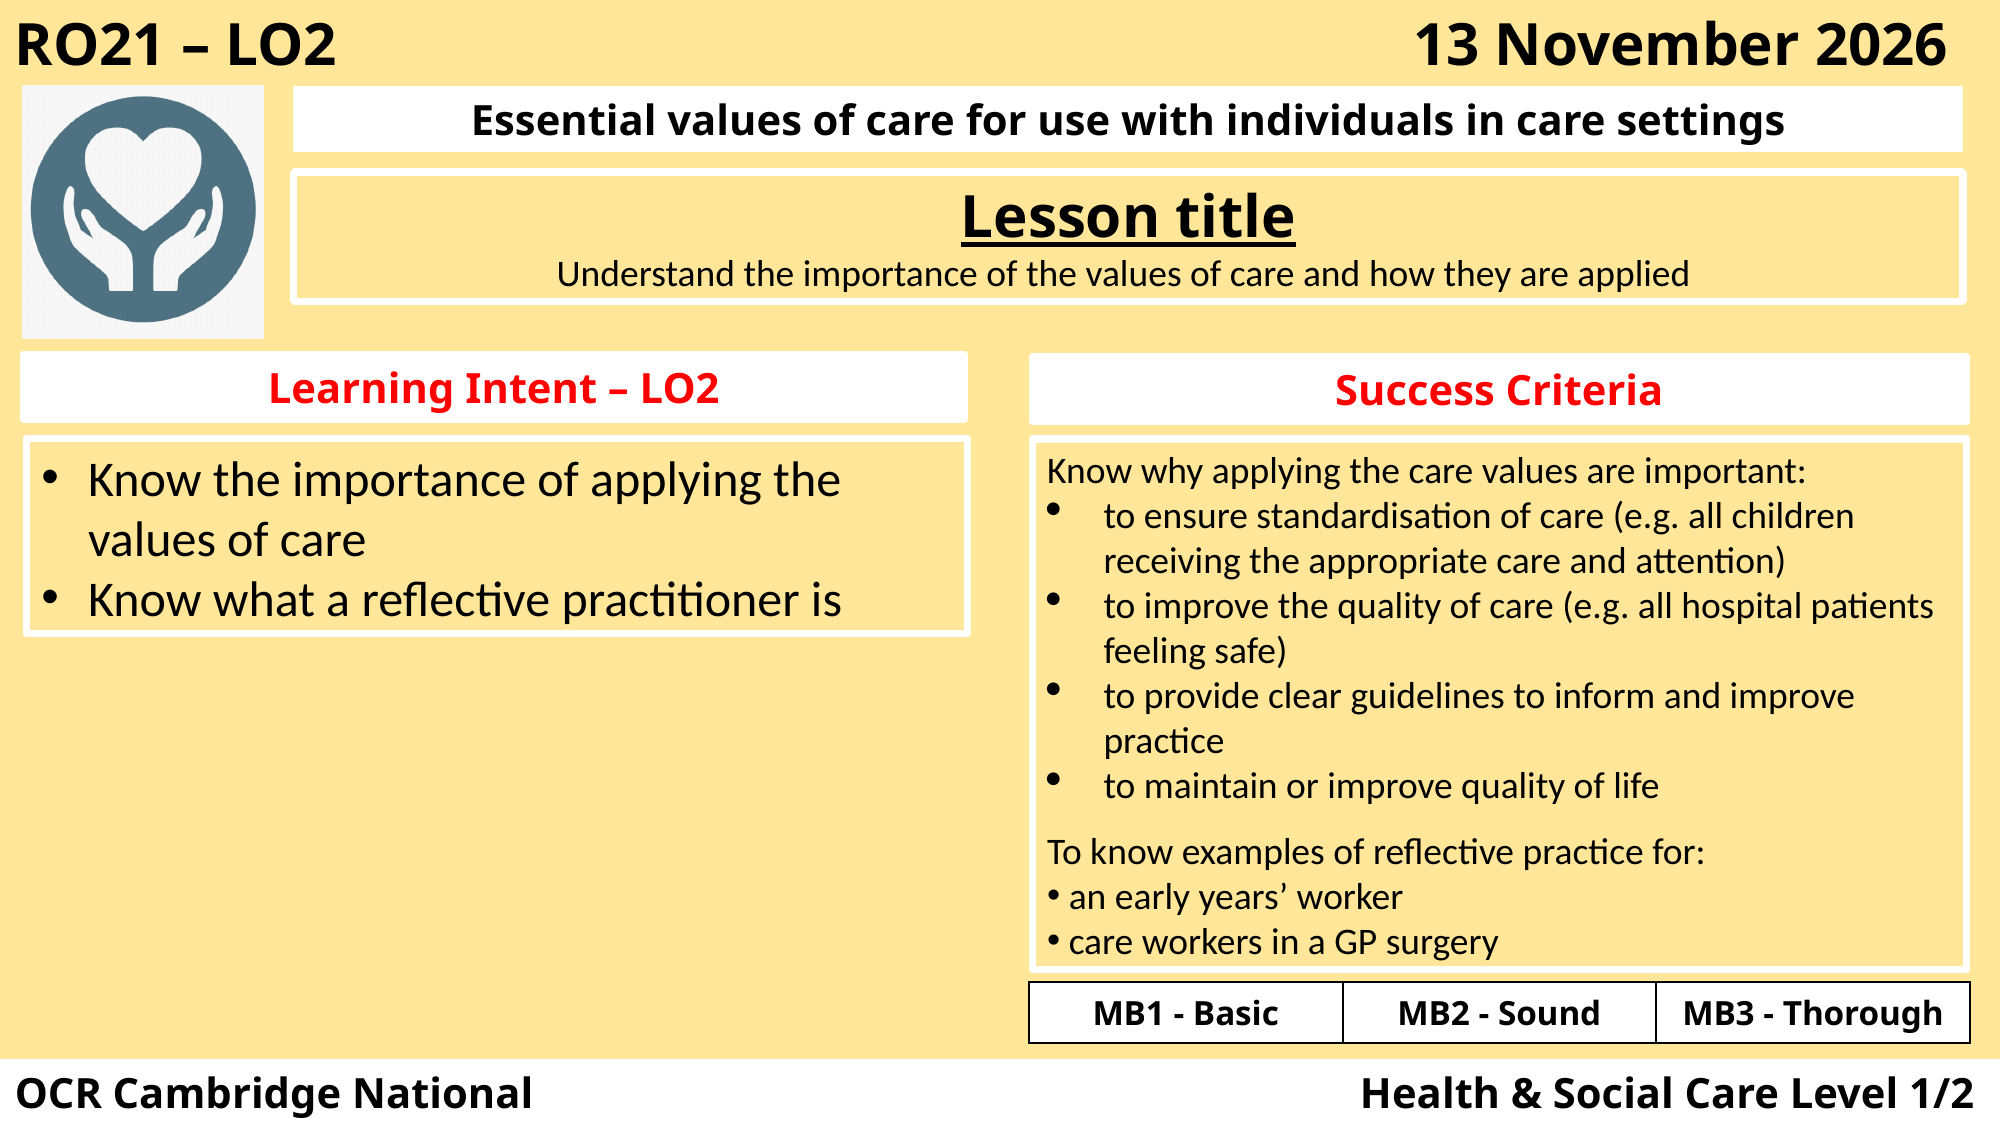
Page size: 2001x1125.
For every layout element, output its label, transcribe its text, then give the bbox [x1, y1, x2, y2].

table_header MB2 - Sound [1344, 983, 1655, 1042]
text_box Success Criteria [1032, 356, 1967, 422]
text_box Lesson title Understand the importance of the values of care and how they are applied [293, 172, 1963, 302]
text_box RO21 – LO2 [0, 0, 398, 85]
text_box 28 September 2020 [1205, 0, 1964, 94]
text_box Essential values of care for use with individuals in care settings [293, 86, 1963, 152]
text_box Learning Intent – LO2 [23, 354, 965, 420]
text_box Know the importance of applying the values of care Know what a reflective practitioner is [26, 438, 968, 634]
picture [22, 85, 264, 339]
table_header MB3 - Thorough [1657, 983, 1969, 1042]
text_box Know why applying the care values are important: to ensure standardisation of care (e.g. all children receiving the appropriate care and attention) to improve the quality of care (e.g. all hospital patients feeling safe) to provide clear guidelines to inform and improve practice to maintain or improve quality of life To know examples of reflective practice for: an early years’ worker care workers in a GP surgery [1032, 438, 1967, 970]
text_box OCR Cambridge National [0, 1059, 873, 1125]
text_box Health & Social Care Level 1/2 [873, 1059, 2000, 1125]
table_header MB1 - Basic [1030, 983, 1342, 1042]
